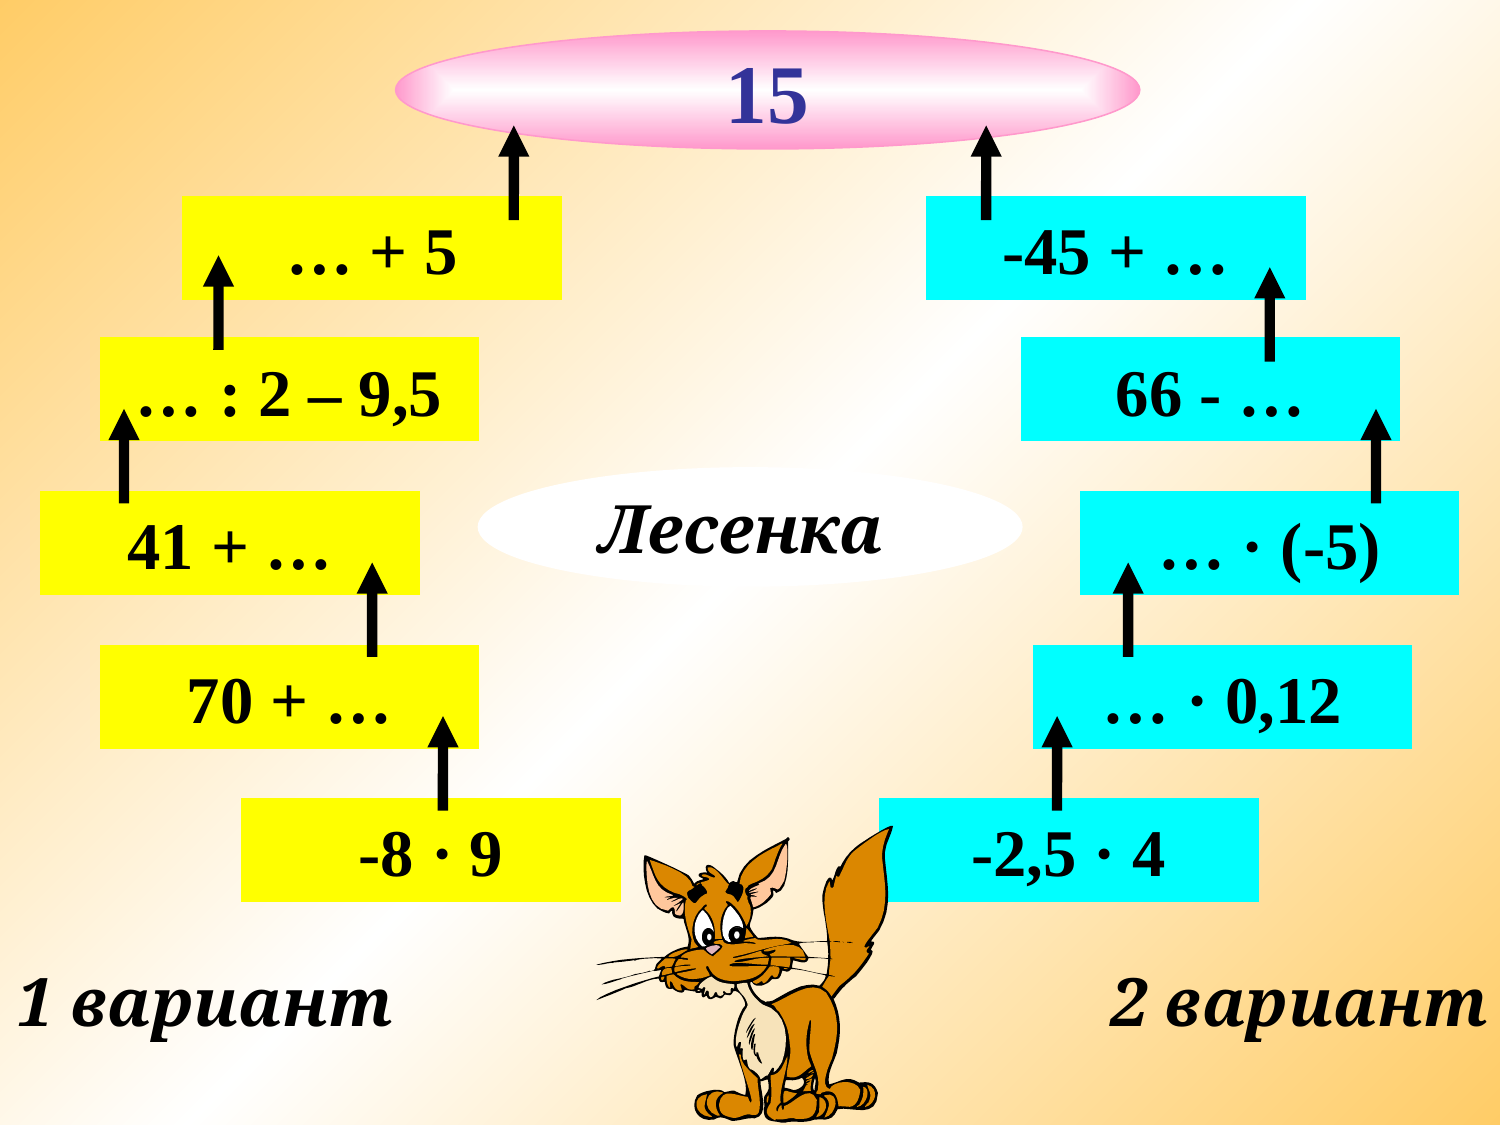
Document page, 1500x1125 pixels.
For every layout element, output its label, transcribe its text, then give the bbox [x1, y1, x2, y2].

text_box 41 + … [41, 491, 419, 595]
text_box 70 + … [100, 645, 479, 748]
text_box Лесенка [478, 467, 1022, 586]
text_box [436, 716, 450, 811]
text_box -8 · 9 [242, 798, 621, 902]
text_box [980, 125, 993, 221]
text_box 66 - … [1021, 338, 1400, 441]
text_box [365, 562, 379, 657]
picture [596, 817, 899, 1125]
text_box -45 + … [927, 196, 1305, 299]
text_box 1 вариант [1, 952, 409, 1047]
text_box [1121, 562, 1135, 657]
text_box [1263, 267, 1277, 362]
text_box … : 2 – 9,5 [100, 338, 479, 441]
text_box [1369, 408, 1383, 504]
text_box … · 0,12 [1033, 645, 1412, 748]
text_box [1050, 716, 1064, 811]
text_box [117, 408, 131, 504]
text_box … + 5 [183, 196, 561, 299]
text_box -2,5 · 4 [879, 798, 1258, 902]
text_box 15 [395, 30, 1140, 149]
text_box 2 вариант [1095, 952, 1500, 1047]
text_box [507, 125, 521, 221]
text_box [212, 255, 225, 350]
text_box … · (-5) [1080, 491, 1459, 595]
